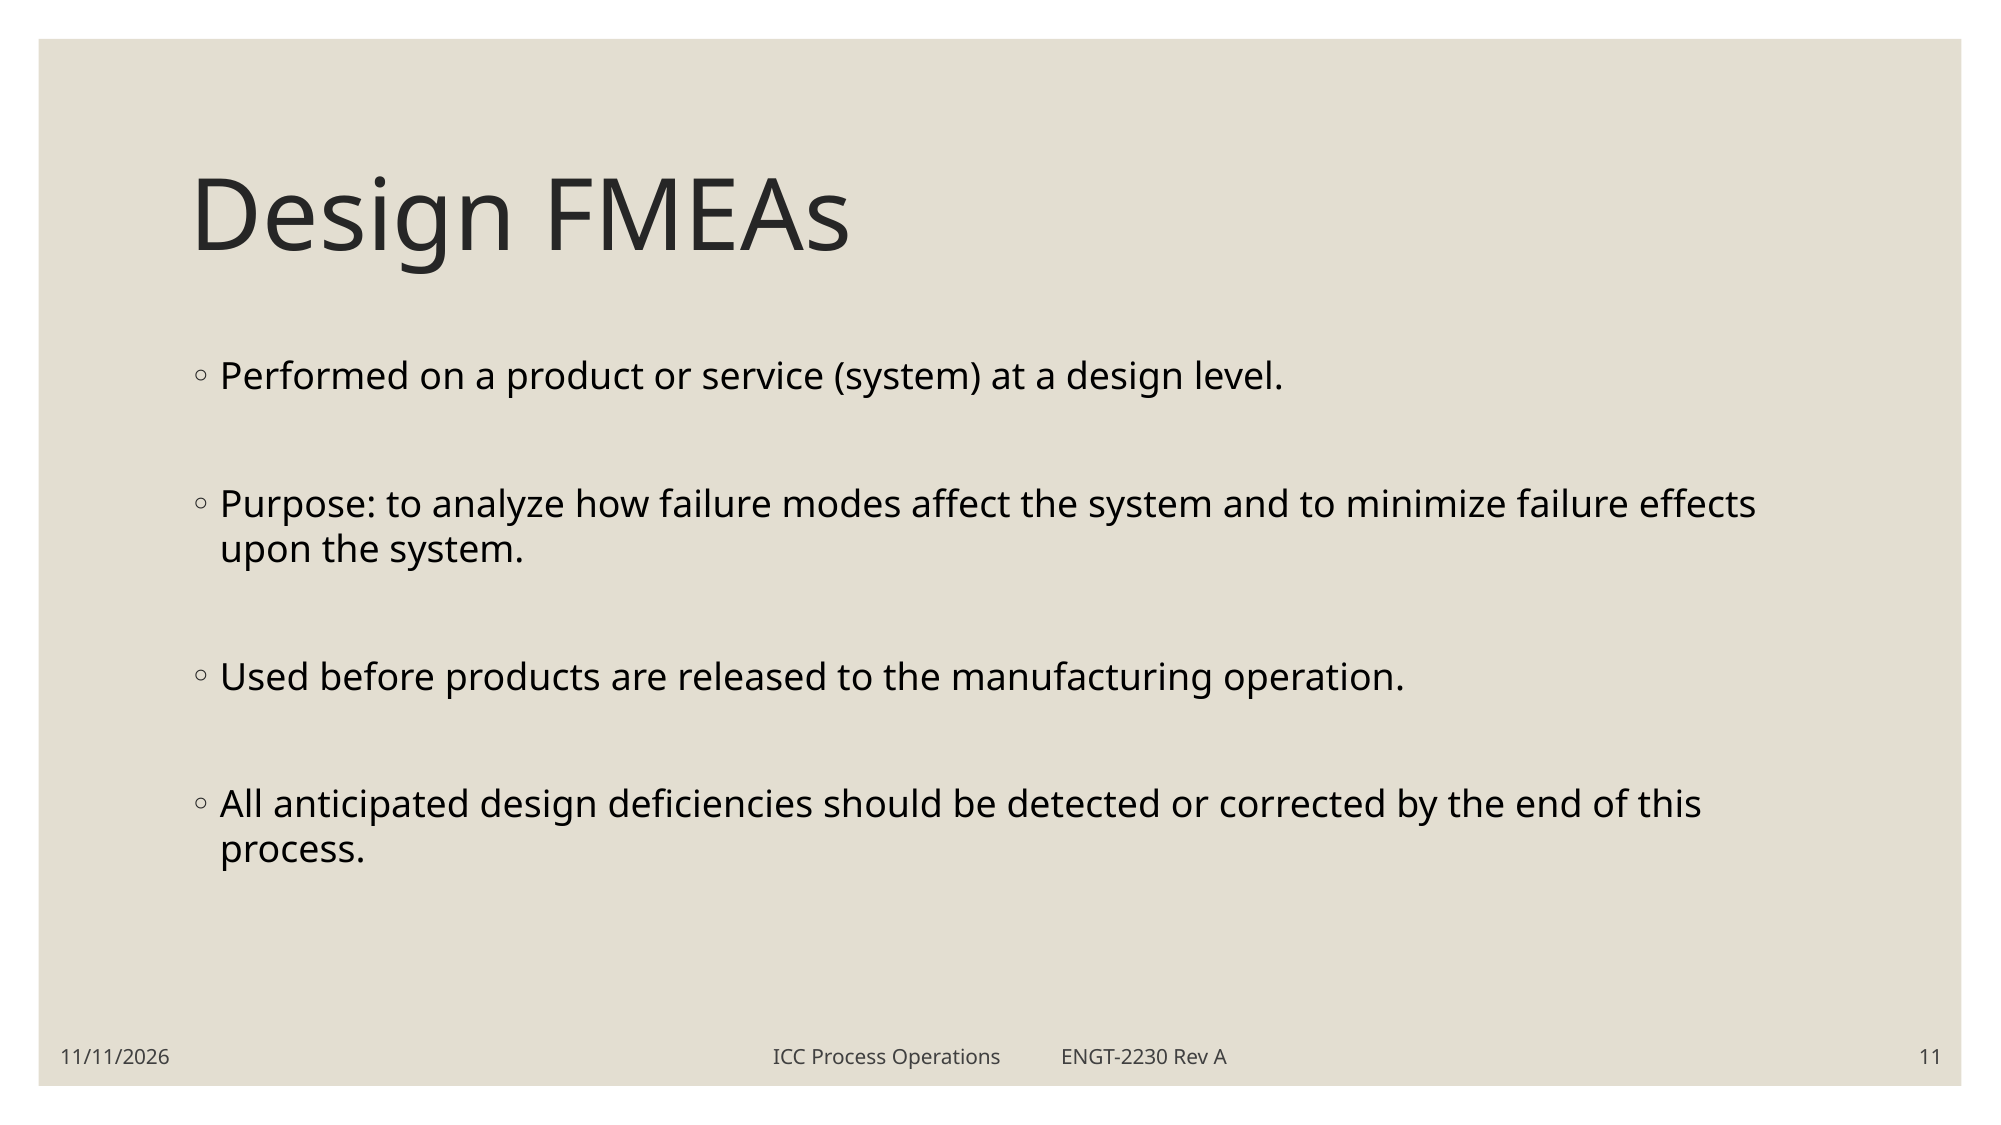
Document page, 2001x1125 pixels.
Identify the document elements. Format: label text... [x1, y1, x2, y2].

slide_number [45, 1034, 495, 1080]
title Design FMEAs [174, 105, 1825, 331]
list Performed on a product or service (system) at a design level. Purpose: to analyze how failure modes affect the system and to minimize failure effects upon the system. Used before products are released to the manufacturing operation. All anticipated design deficiencies should be detected or corrected by the end of this process. [174, 345, 1825, 990]
footer ICC Process Operations ENGT-2230 Rev A [572, 1034, 1428, 1080]
slide_number 11 [1717, 1034, 1958, 1080]
